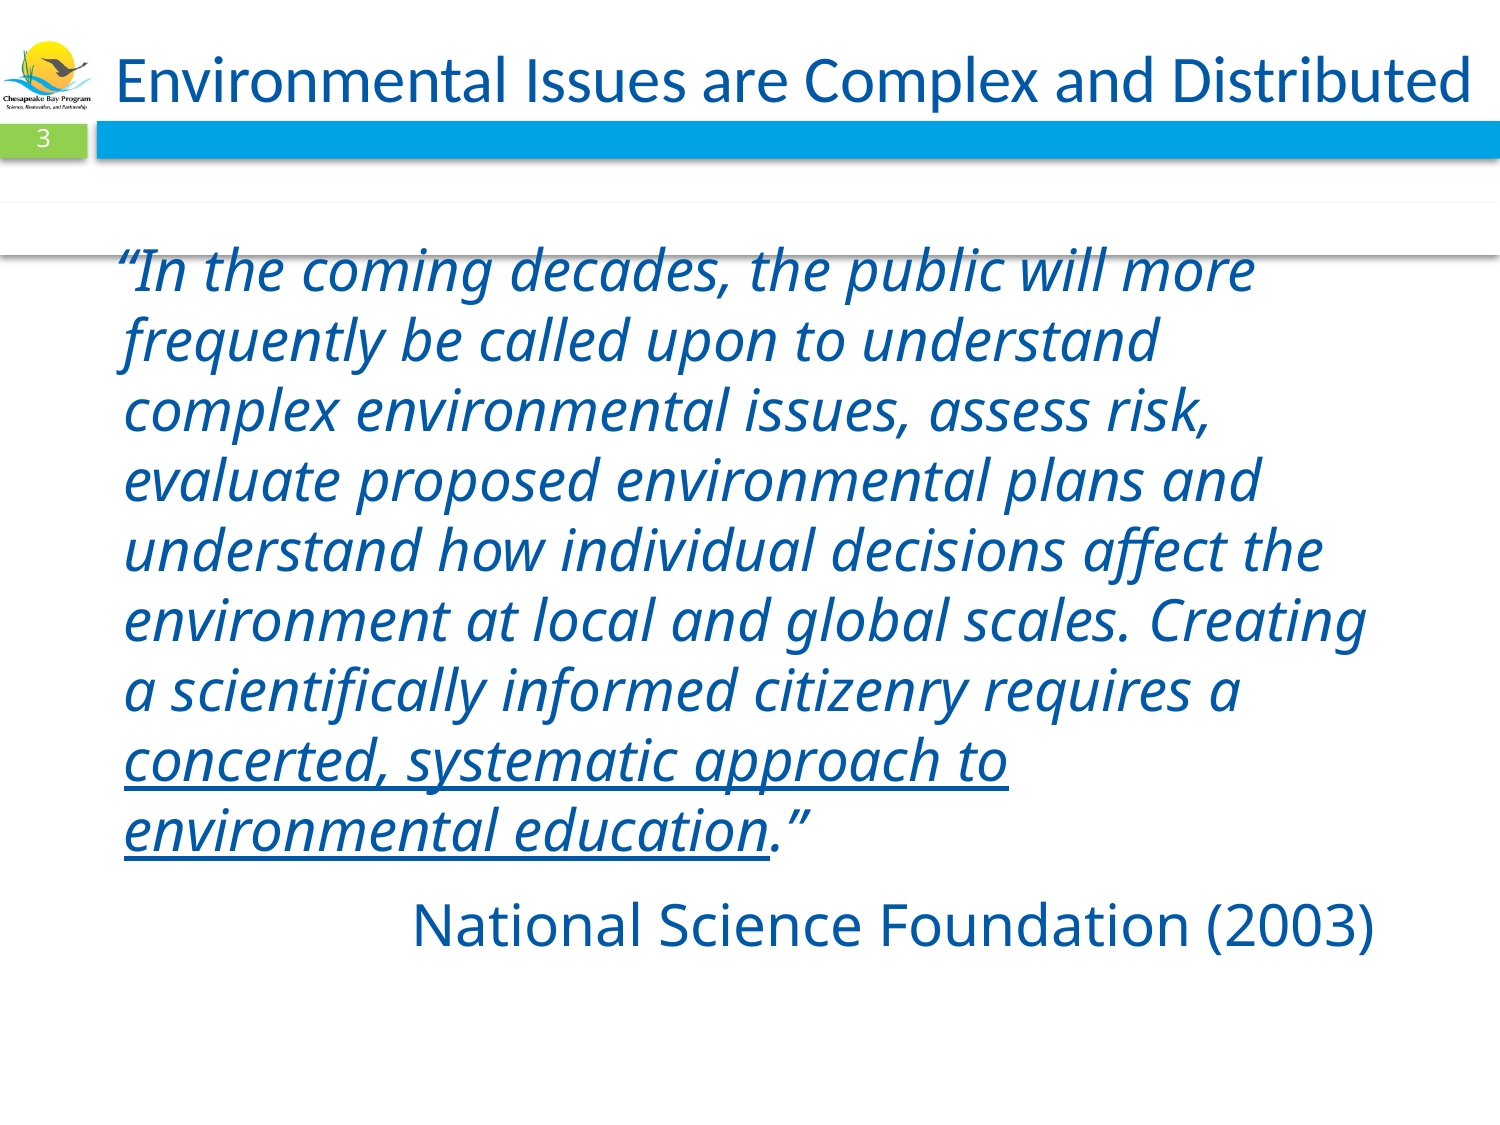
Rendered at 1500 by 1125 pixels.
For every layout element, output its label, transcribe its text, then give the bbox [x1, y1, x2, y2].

list “In the coming decades, the public will more frequently be called upon to understand complex environmental issues, assess risk, evaluate proposed environmental plans and understand how individual decisions affect the environment at local and global scales. Creating a scientifically informed citizenry requires a concerted, systematic approach to environmental education.” National Science Foundation (2003) [52, 225, 1391, 1055]
title Environmental Issues are Complex and Distributed [100, 37, 1500, 114]
slide_number 3 [0, 122, 88, 157]
picture [0, 28, 93, 122]
